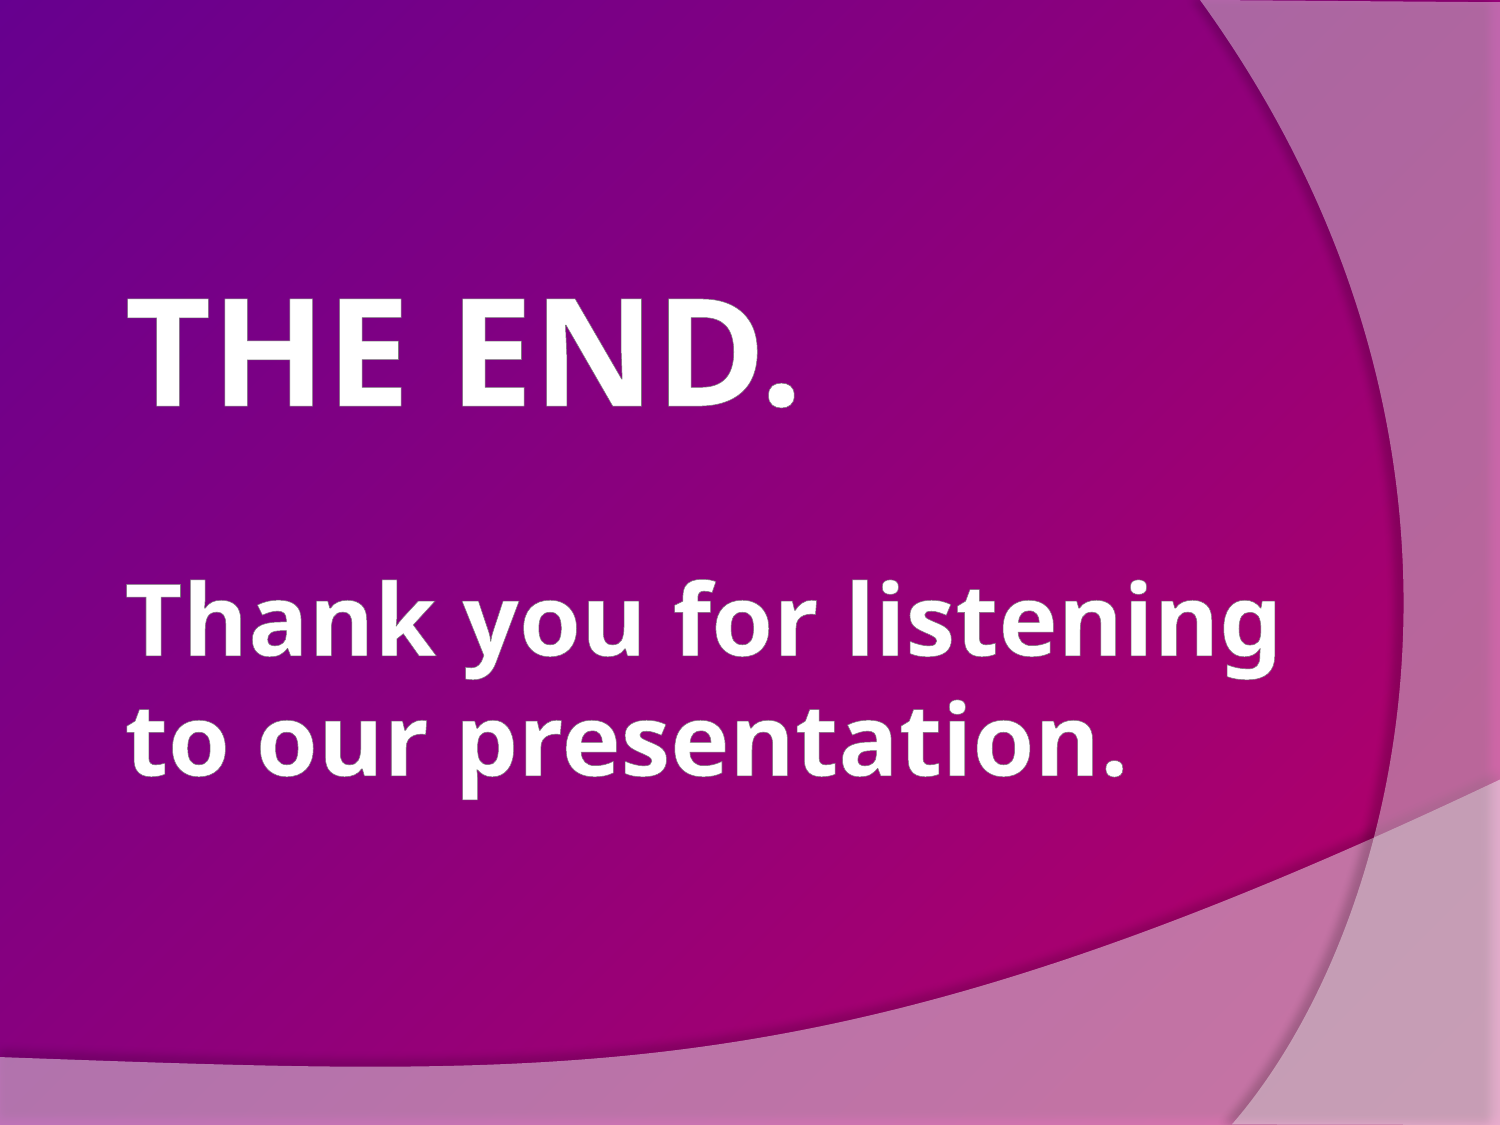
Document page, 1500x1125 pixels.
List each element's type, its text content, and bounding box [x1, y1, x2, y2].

title THE END. Thank you for listening to our presentation. [117, 140, 1343, 1032]
